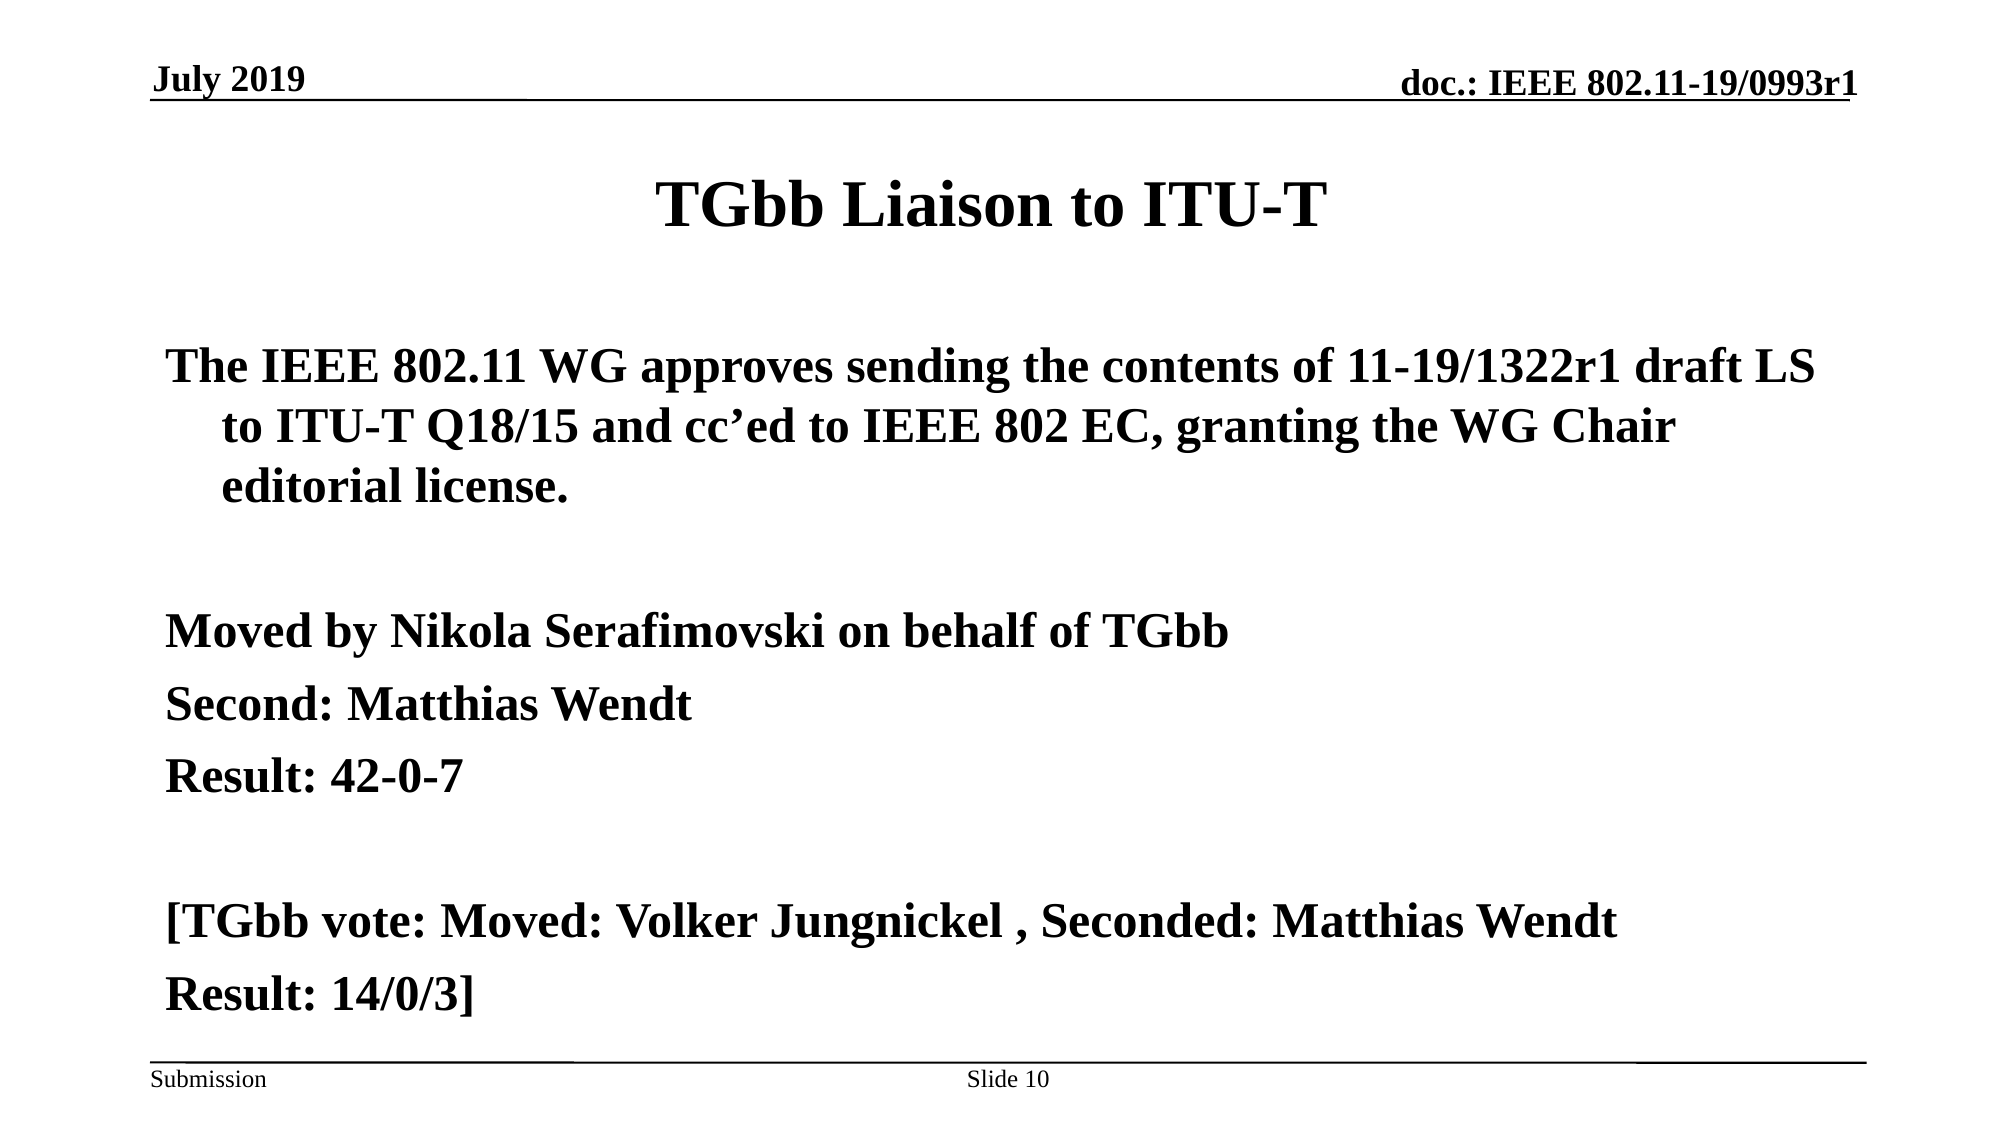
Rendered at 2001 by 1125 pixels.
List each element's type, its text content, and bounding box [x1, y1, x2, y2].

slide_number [152, 54, 563, 100]
slide_number Slide 10 [950, 1061, 1067, 1123]
title TGbb Liaison to ITU-T [149, 112, 1850, 288]
list The IEEE 802.11 WG approves sending the contents of 11-19/1322r1 draft LS to ITU-T Q18/15 and cc’ed to IEEE 802 EC, granting the WG Chair editorial license. Moved by Nikola Serafimovski on behalf of TGbb Second: Matthias Wendt Result: 42-0-7 [TGbb vote: Moved: Volker Jungnickel , Seconded: Matthias Wendt Result: 14/0/3] [149, 324, 1850, 1063]
